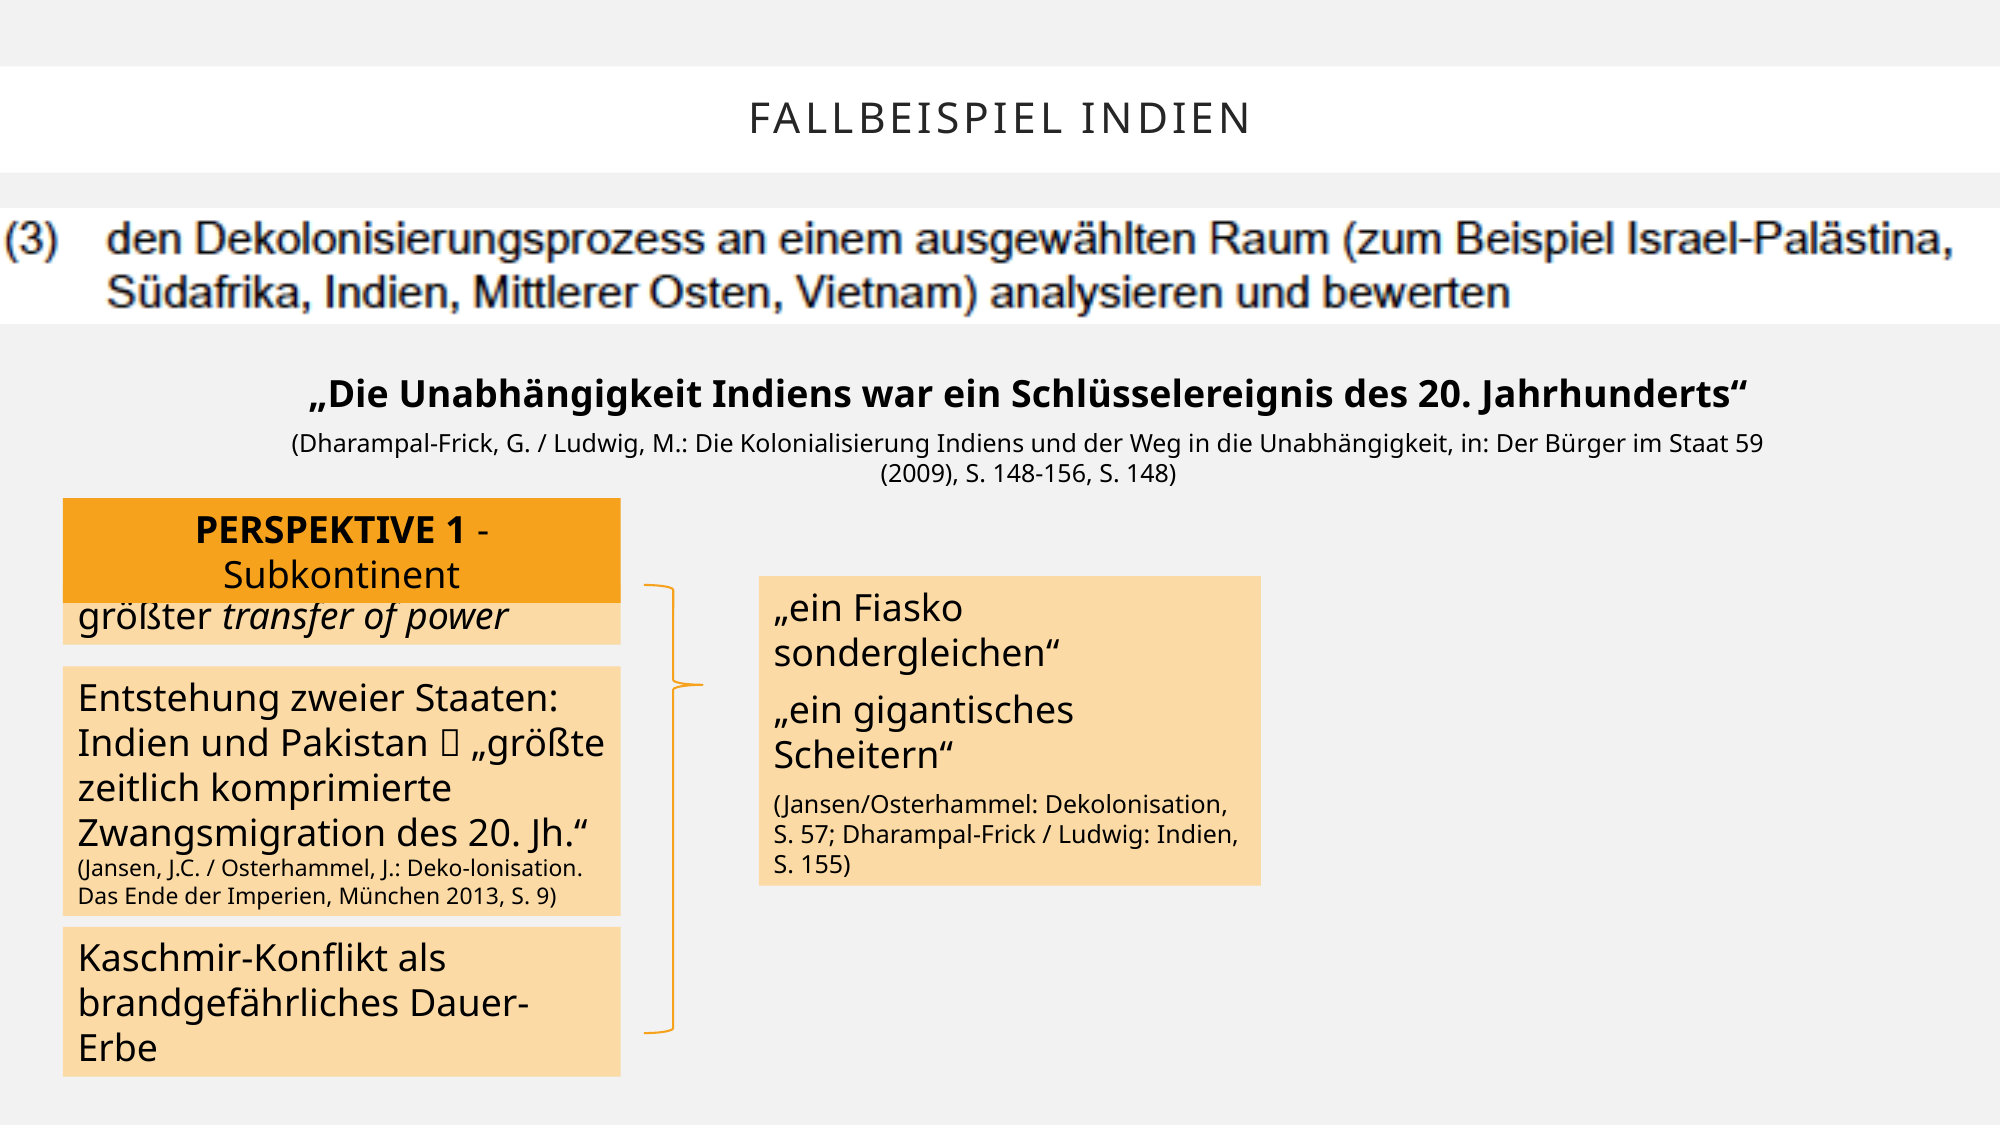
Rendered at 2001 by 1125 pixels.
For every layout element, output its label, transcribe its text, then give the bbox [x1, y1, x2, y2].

text_box Entstehung zweier Staaten: Indien und Pakistan  „größte zeitlich komprimierte Zwangsmigration des 20. Jh.“ (Jansen, J.C. / Osterhammel, J.: Deko-lonisation. Das Ende der Imperien, München 2013, S. 9) [62, 666, 621, 916]
text_box [643, 583, 704, 1035]
text_box „ein Fiasko sondergleichen“ „ein gigantisches Scheitern“ (Jansen/Osterhammel: Dekolonisation, S. 57; Dharampal-Frick / Ludwig: Indien, S. 155) [758, 576, 1261, 886]
text_box PERSPEKTIVE 1 - Subkontinent [62, 498, 621, 603]
text_box größter transfer of power [62, 603, 621, 645]
title Fallbeispiel Indien [0, 64, 2000, 175]
text_box Kaschmir-Konflikt als brandgefährliches Dauer-Erbe [62, 926, 621, 1077]
text_box „Die Unabhängigkeit Indiens war ein Schlüsselereignis des 20. Jahrhunderts“ (Dharampal-Frick, G. / Ludwig, M.: Die Kolonialisierung Indiens und der Weg in die Unabhängigkeit, in: Der Bürger im Staat 59 (2009), S. 148-156, S. 148) [246, 362, 1811, 495]
picture [0, 208, 2001, 324]
